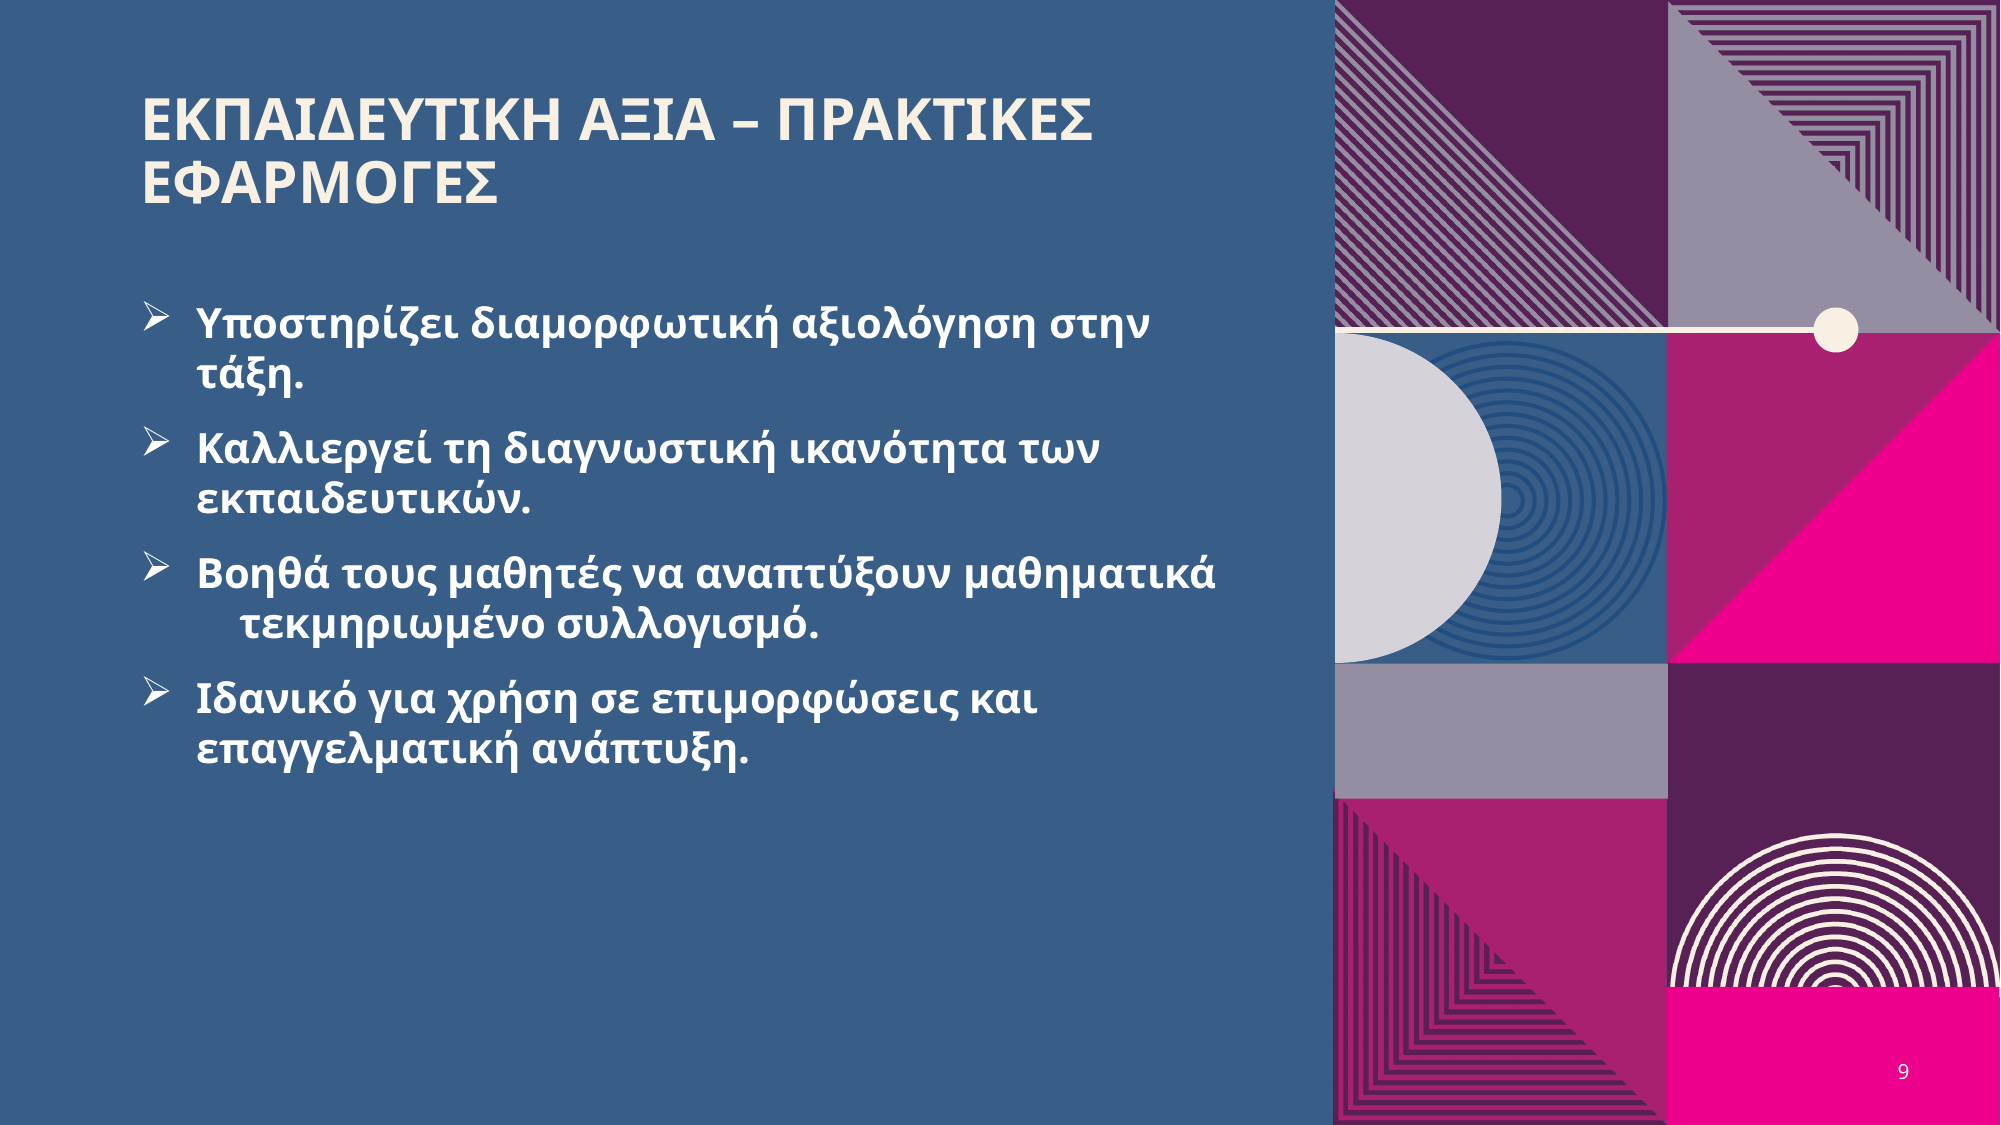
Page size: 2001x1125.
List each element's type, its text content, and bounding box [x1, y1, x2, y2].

picture [1333, 791, 1667, 1125]
picture [1669, 833, 2001, 998]
list Υποστηρίζει διαμορφωτική αξιολόγηση στην τάξη. Καλλιεργεί τη διαγνωστική ικανότητα των εκπαιδευτικών. Βοηθά τους μαθητές να αναπτύξουν μαθηματικά τεκμηριωμένο συλλογισμό. Ιδανικό για χρήση σε επιμορφώσεις και επαγγελματική ανάπτυξη. [125, 289, 1250, 947]
picture [1335, 0, 2001, 333]
slide_number 9 [1849, 1042, 1925, 1103]
title ΕκπαιδευτικΗ ΑξΙα – ΠρακτικΕς ΕφαρμογΕς [125, 82, 1235, 289]
